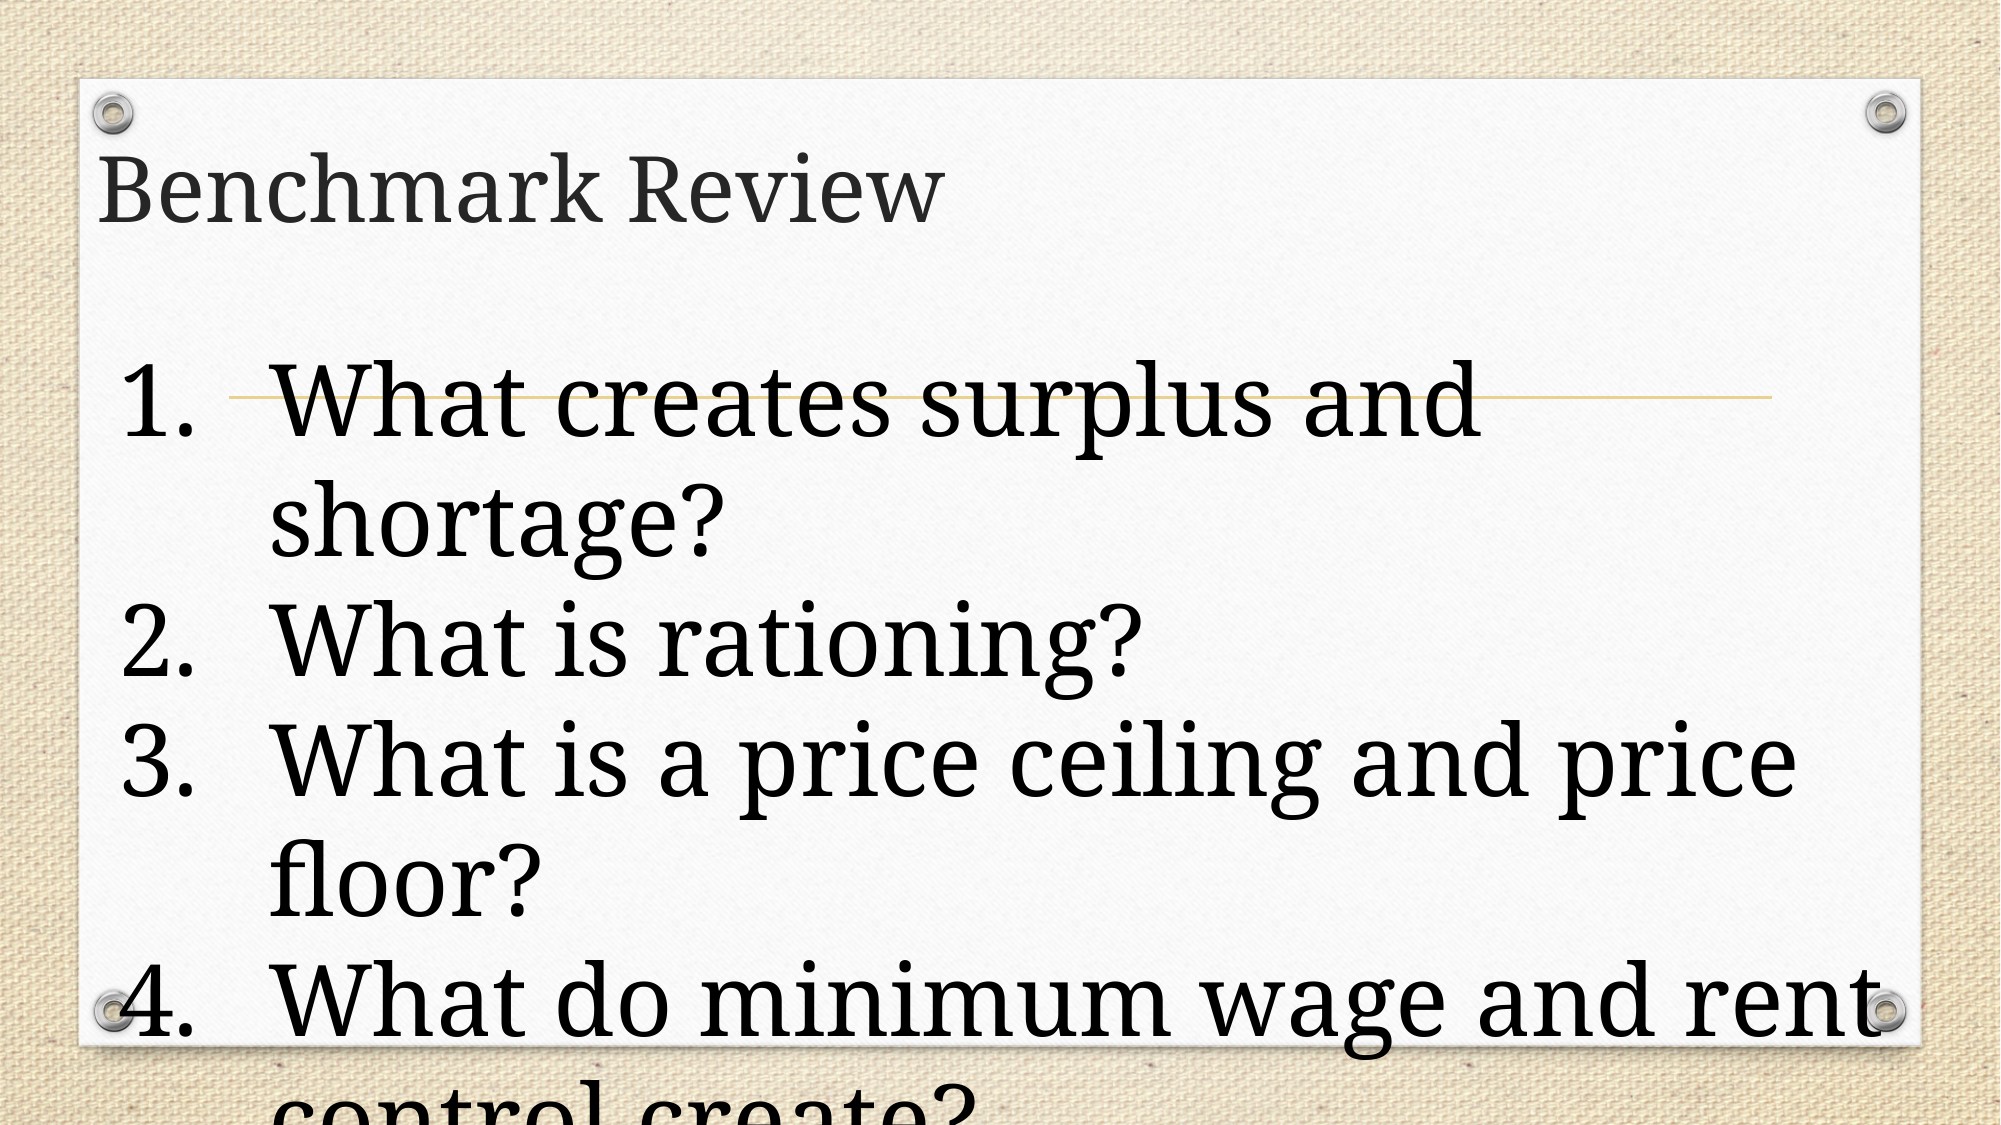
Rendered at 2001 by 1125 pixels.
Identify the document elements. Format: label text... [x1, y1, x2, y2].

picture [0, 0, 2001, 1125]
title Benchmark Review [81, 79, 1657, 293]
text_box What creates surplus and shortage? What is rationing? What is a price ceiling and price floor? What do minimum wage and rent control create? [103, 329, 1952, 1125]
